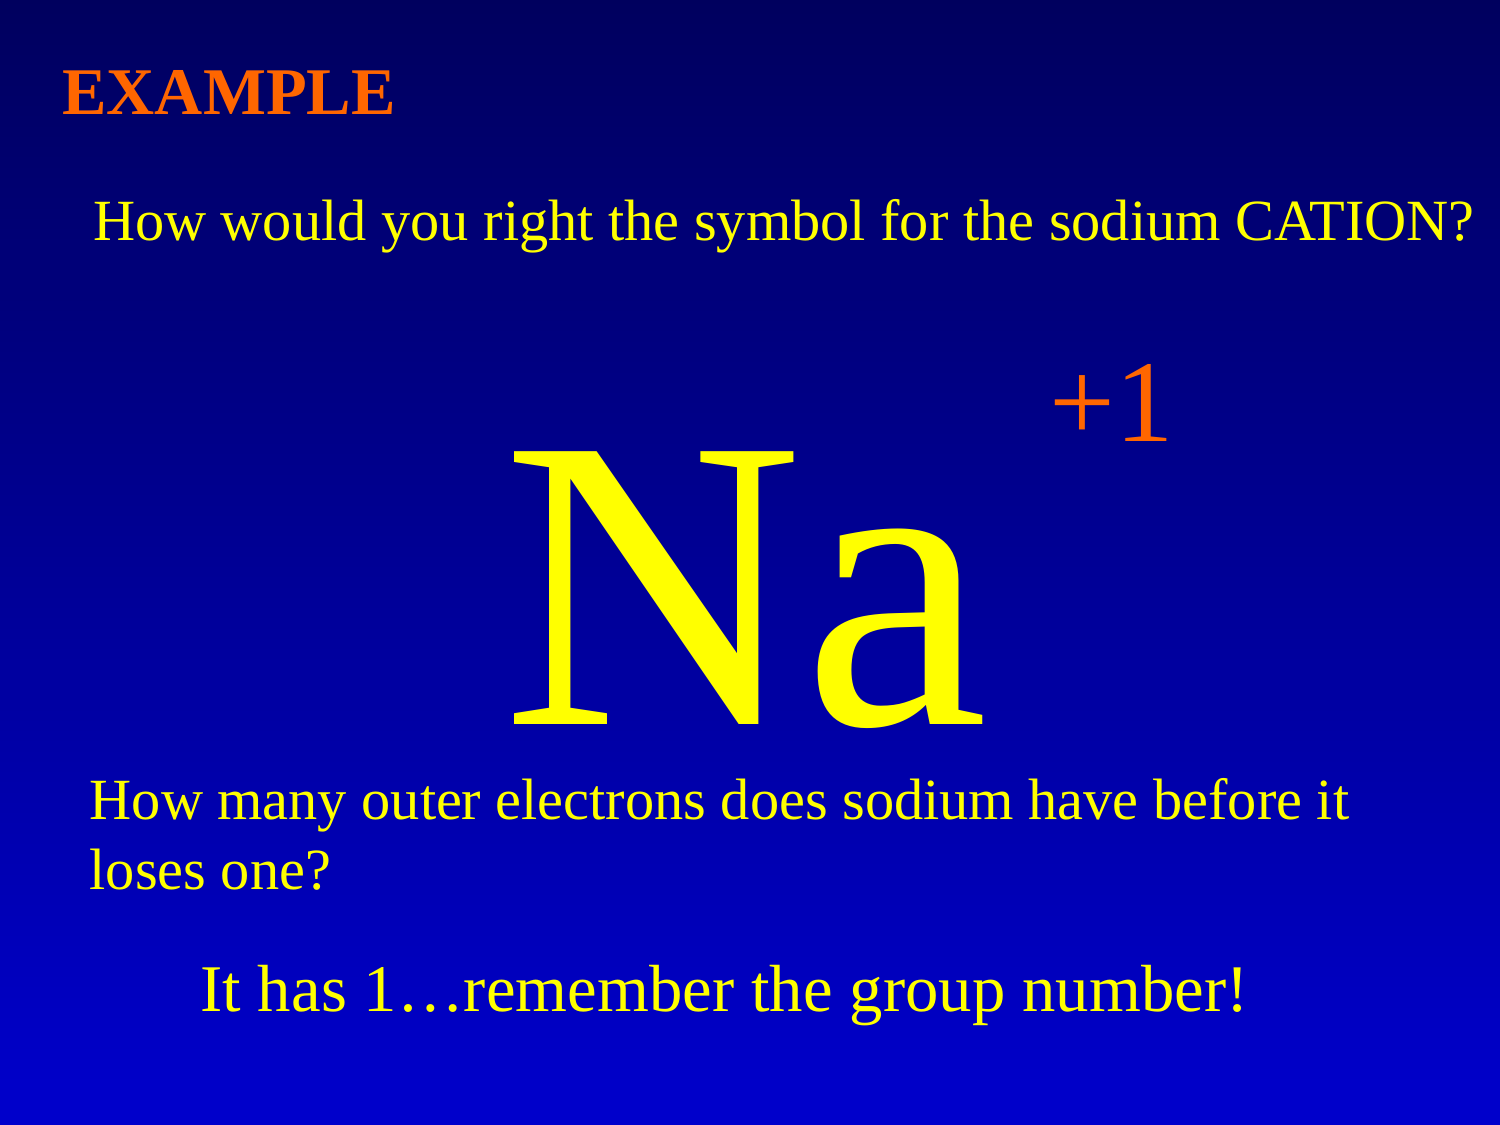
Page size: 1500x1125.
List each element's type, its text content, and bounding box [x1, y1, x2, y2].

text_box +1 [1035, 317, 1189, 472]
text_box Na [487, 299, 1004, 754]
text_box How would you right the symbol for the sodium CATION? [78, 174, 1490, 260]
text_box EXAMPLE [47, 40, 411, 136]
text_box It has 1…remember the group number! [185, 937, 1266, 1033]
text_box How many outer electrons does sodium have before it loses one? [75, 754, 1379, 909]
